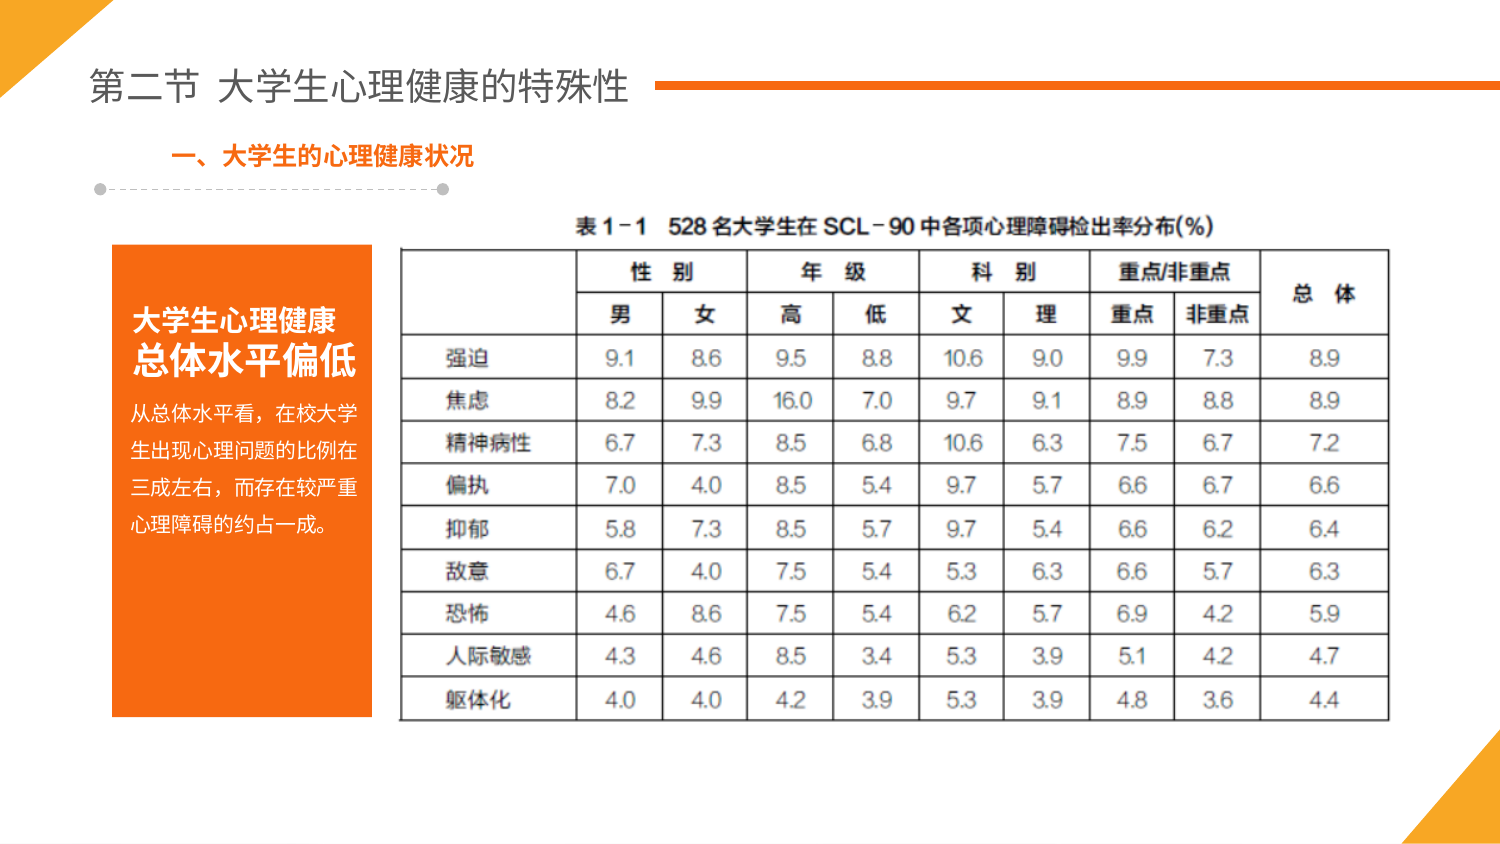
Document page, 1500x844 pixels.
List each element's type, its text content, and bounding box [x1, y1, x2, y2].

picture [379, 194, 1418, 743]
text_box 一、大学生的心理健康状况 [148, 140, 384, 171]
text_box 大学生心理健康 总体水平偏低 [132, 301, 364, 387]
text_box [0, 0, 116, 100]
text_box [110, 243, 374, 719]
text_box 从总体水平看，在校大学生出现心理问题的比例在三成左右，而存在较严重心理障碍的约占一成。 [130, 387, 366, 538]
text_box 第二节 大学生心理健康的特殊性 [88, 54, 774, 117]
text_box [1399, 727, 1500, 844]
